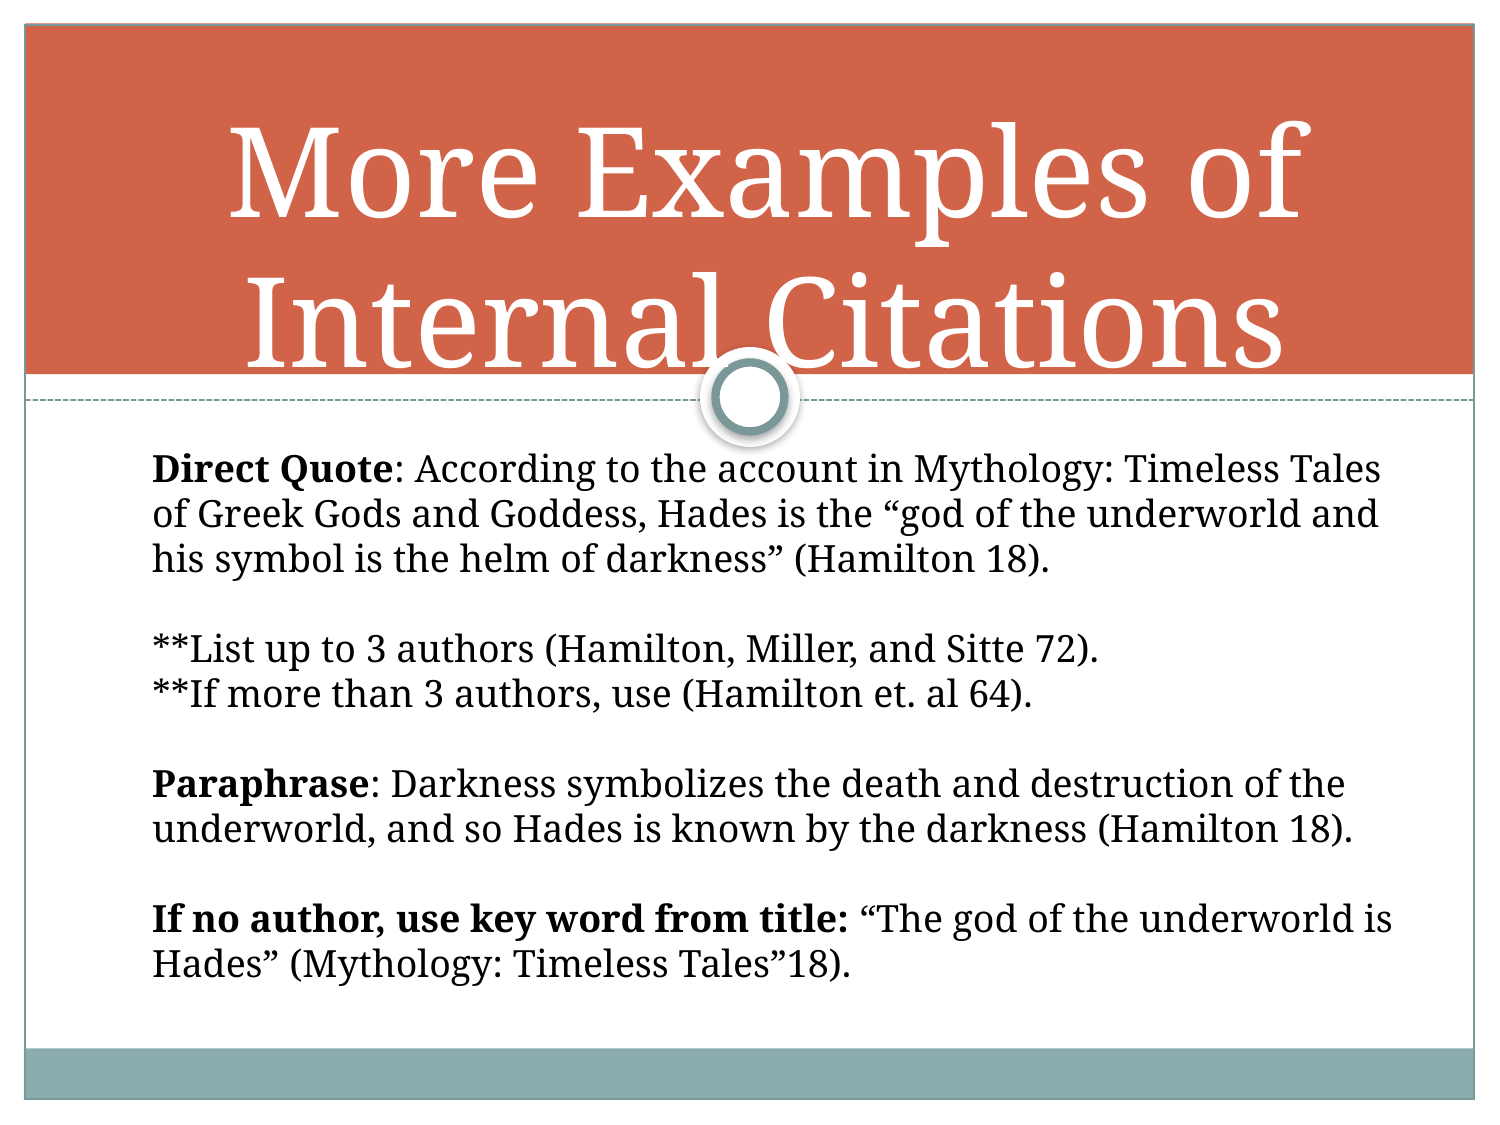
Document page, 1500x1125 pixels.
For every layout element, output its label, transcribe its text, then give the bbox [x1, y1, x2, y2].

title More Examples of Internal Citations [118, 87, 1413, 400]
text_box Direct Quote: According to the account in Mythology: Timeless Tales of Greek Gods and Goddess, Hades is the “god of the underworld and his symbol is the helm of darkness” (Hamilton 18). **List up to 3 authors (Hamilton, Miller, and Sitte 72). **If more than 3 authors, use (Hamilton et. al 64). Paraphrase: Darkness symbolizes the death and destruction of the underworld, and so Hades is known by the darkness (Hamilton 18). If no author, use key word from title: “The god of the underworld is Hades” (Mythology: Timeless Tales”18). [137, 437, 1413, 1125]
